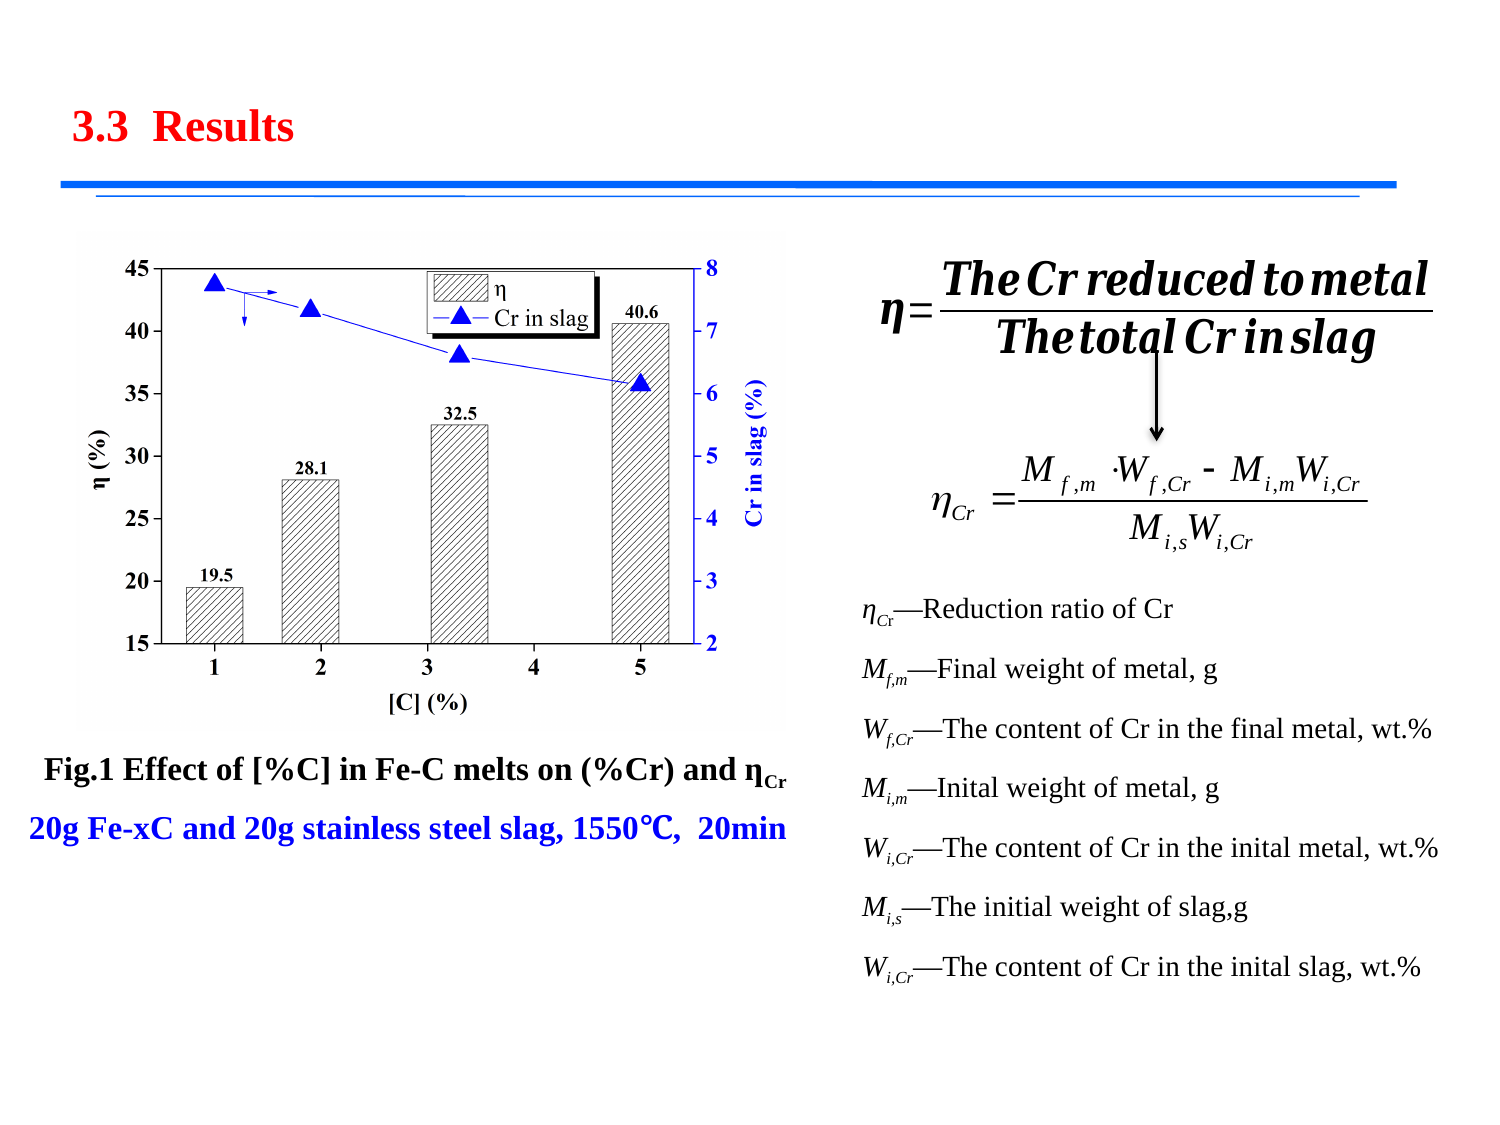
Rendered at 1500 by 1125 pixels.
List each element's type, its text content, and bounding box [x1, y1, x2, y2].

picture [76, 231, 786, 731]
text_box 3.3 Results [57, 88, 1302, 159]
text_box 20g Fe-xC and 20g stainless steel slag, 1550℃, 20min [13, 798, 802, 854]
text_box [60, 184, 1397, 197]
text_box ηCr—Reduction ratio of Cr Mf,m—Final weight of metal, g Wf,Cr—The content of Cr in the final metal, wt.% Mi,m—Inital weight of metal, g Wi,Cr—The content of Cr in the inital metal, wt.% Mi,s—The initial weight of slag,g Wi,Cr—The content of Cr in the inital slag, wt.% [847, 562, 1455, 995]
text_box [926, 444, 1377, 561]
text_box Fig.1 Effect of [%C] in Fe-C melts on (%Cr) and ƞCr [28, 739, 802, 798]
